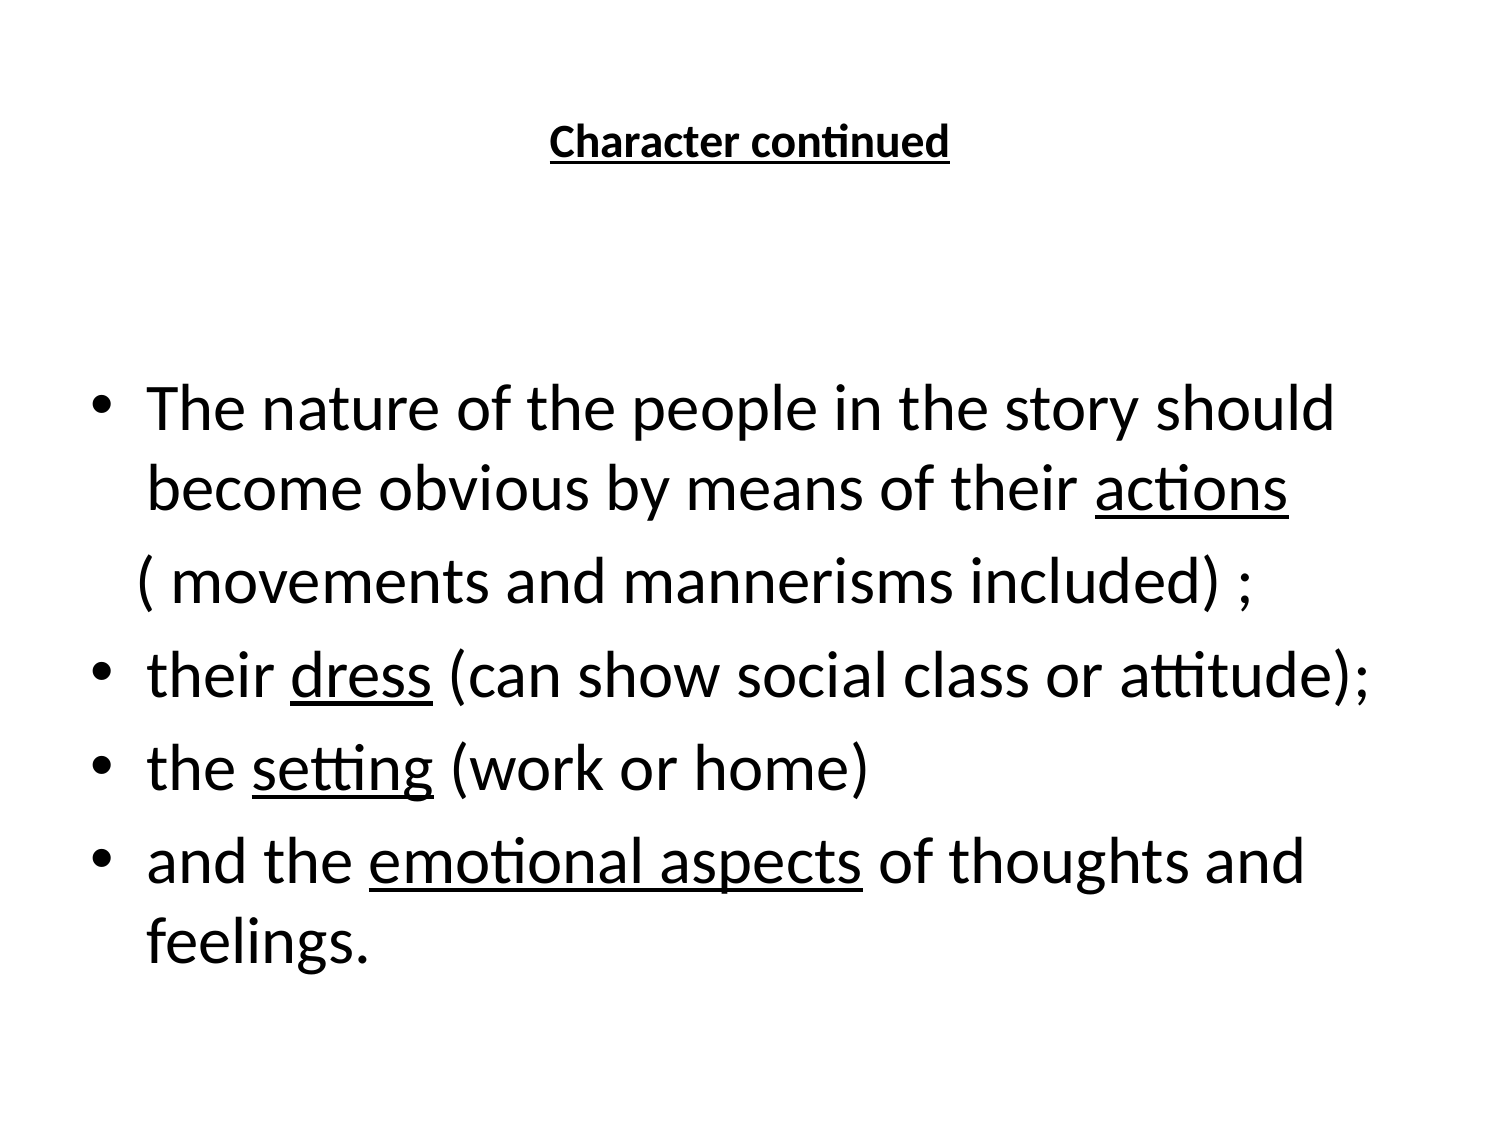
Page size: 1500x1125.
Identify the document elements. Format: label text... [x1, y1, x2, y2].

list The nature of the people in the story should become obvious by means of their actions ( movements and mannerisms included) ; their dress (can show social class or attitude); the setting (work or home) and the emotional aspects of thoughts and feelings. [75, 262, 1425, 1005]
title Character continued [75, 45, 1425, 233]
